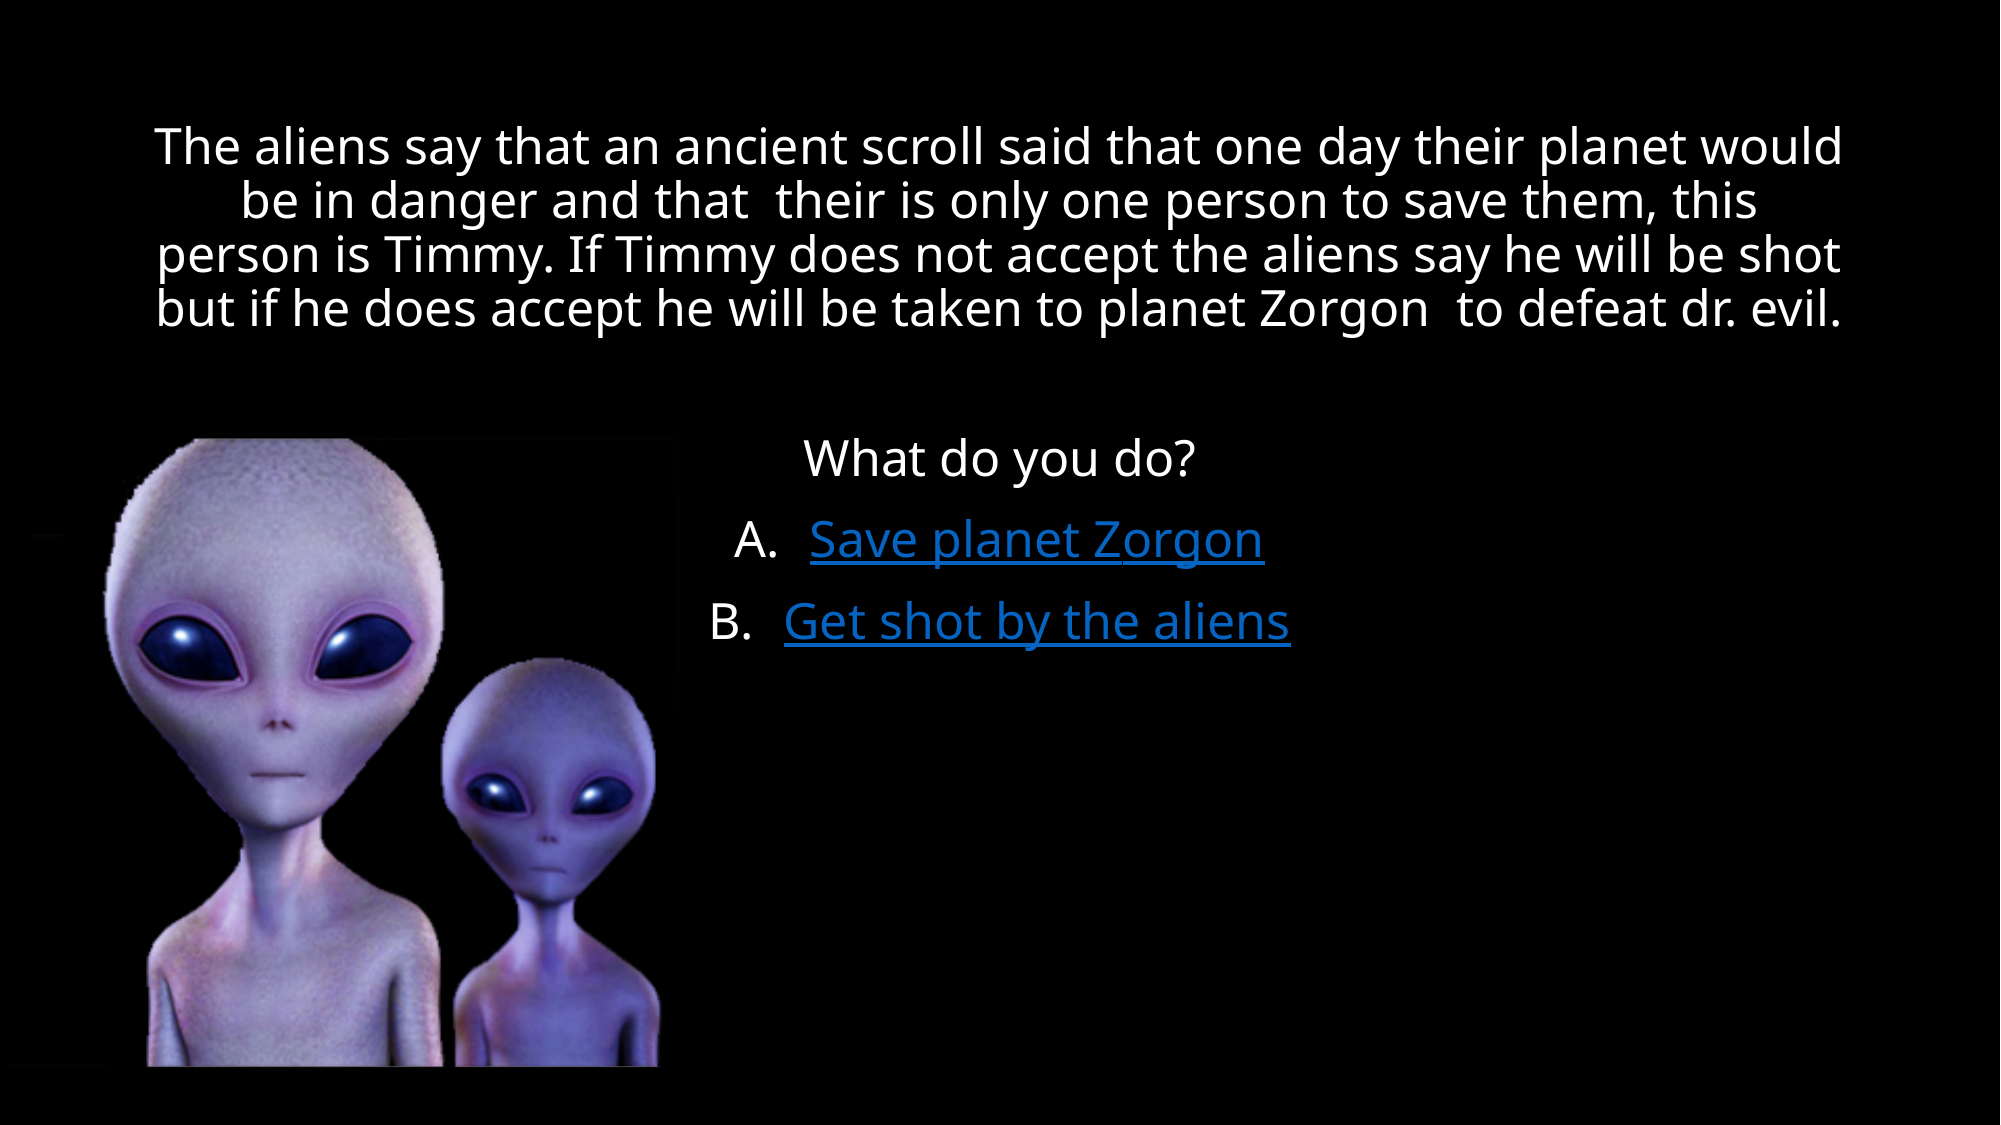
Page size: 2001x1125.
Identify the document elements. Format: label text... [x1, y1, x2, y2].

list The aliens say that an ancient scroll said that one day their planet would be in danger and that their is only one person to save them, this person is Timmy. If Timmy does not accept the aliens say he will be shot but if he does accept he will be taken to planet Zorgon to defeat dr. evil. What do you do? Save planet Zorgon Get shot by the aliens [137, 113, 1863, 1099]
picture [0, 429, 875, 1125]
